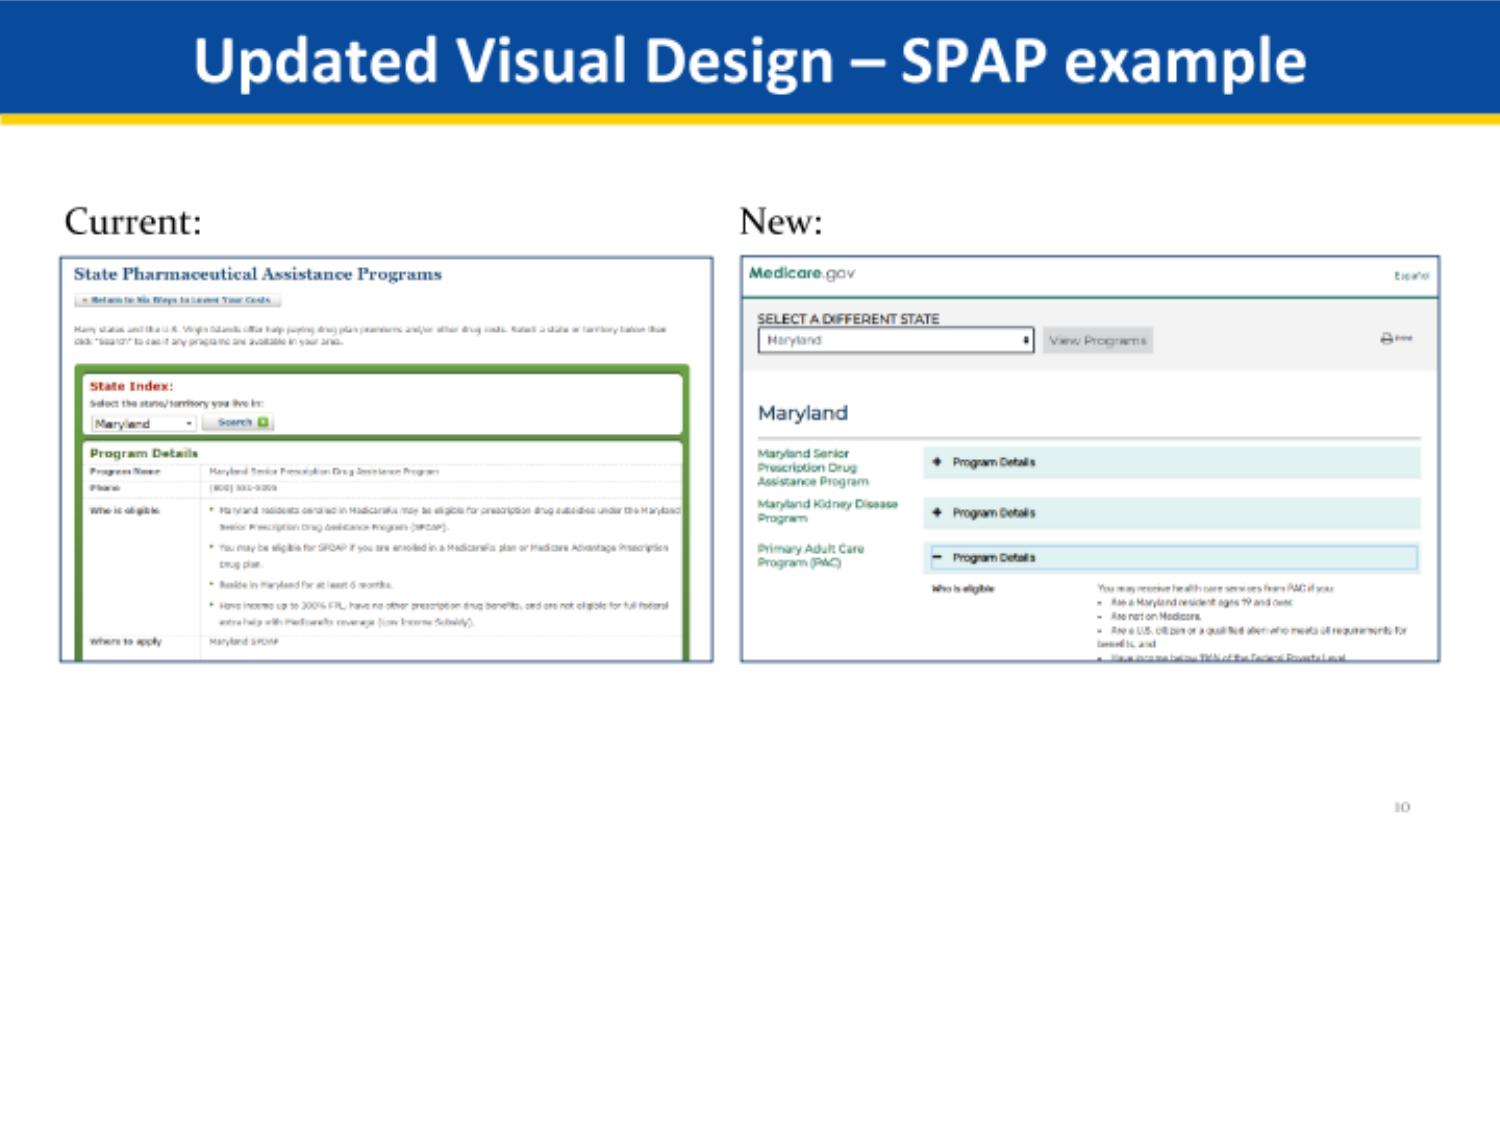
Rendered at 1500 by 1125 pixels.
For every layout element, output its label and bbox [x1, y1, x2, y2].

picture [0, 0, 1500, 844]
